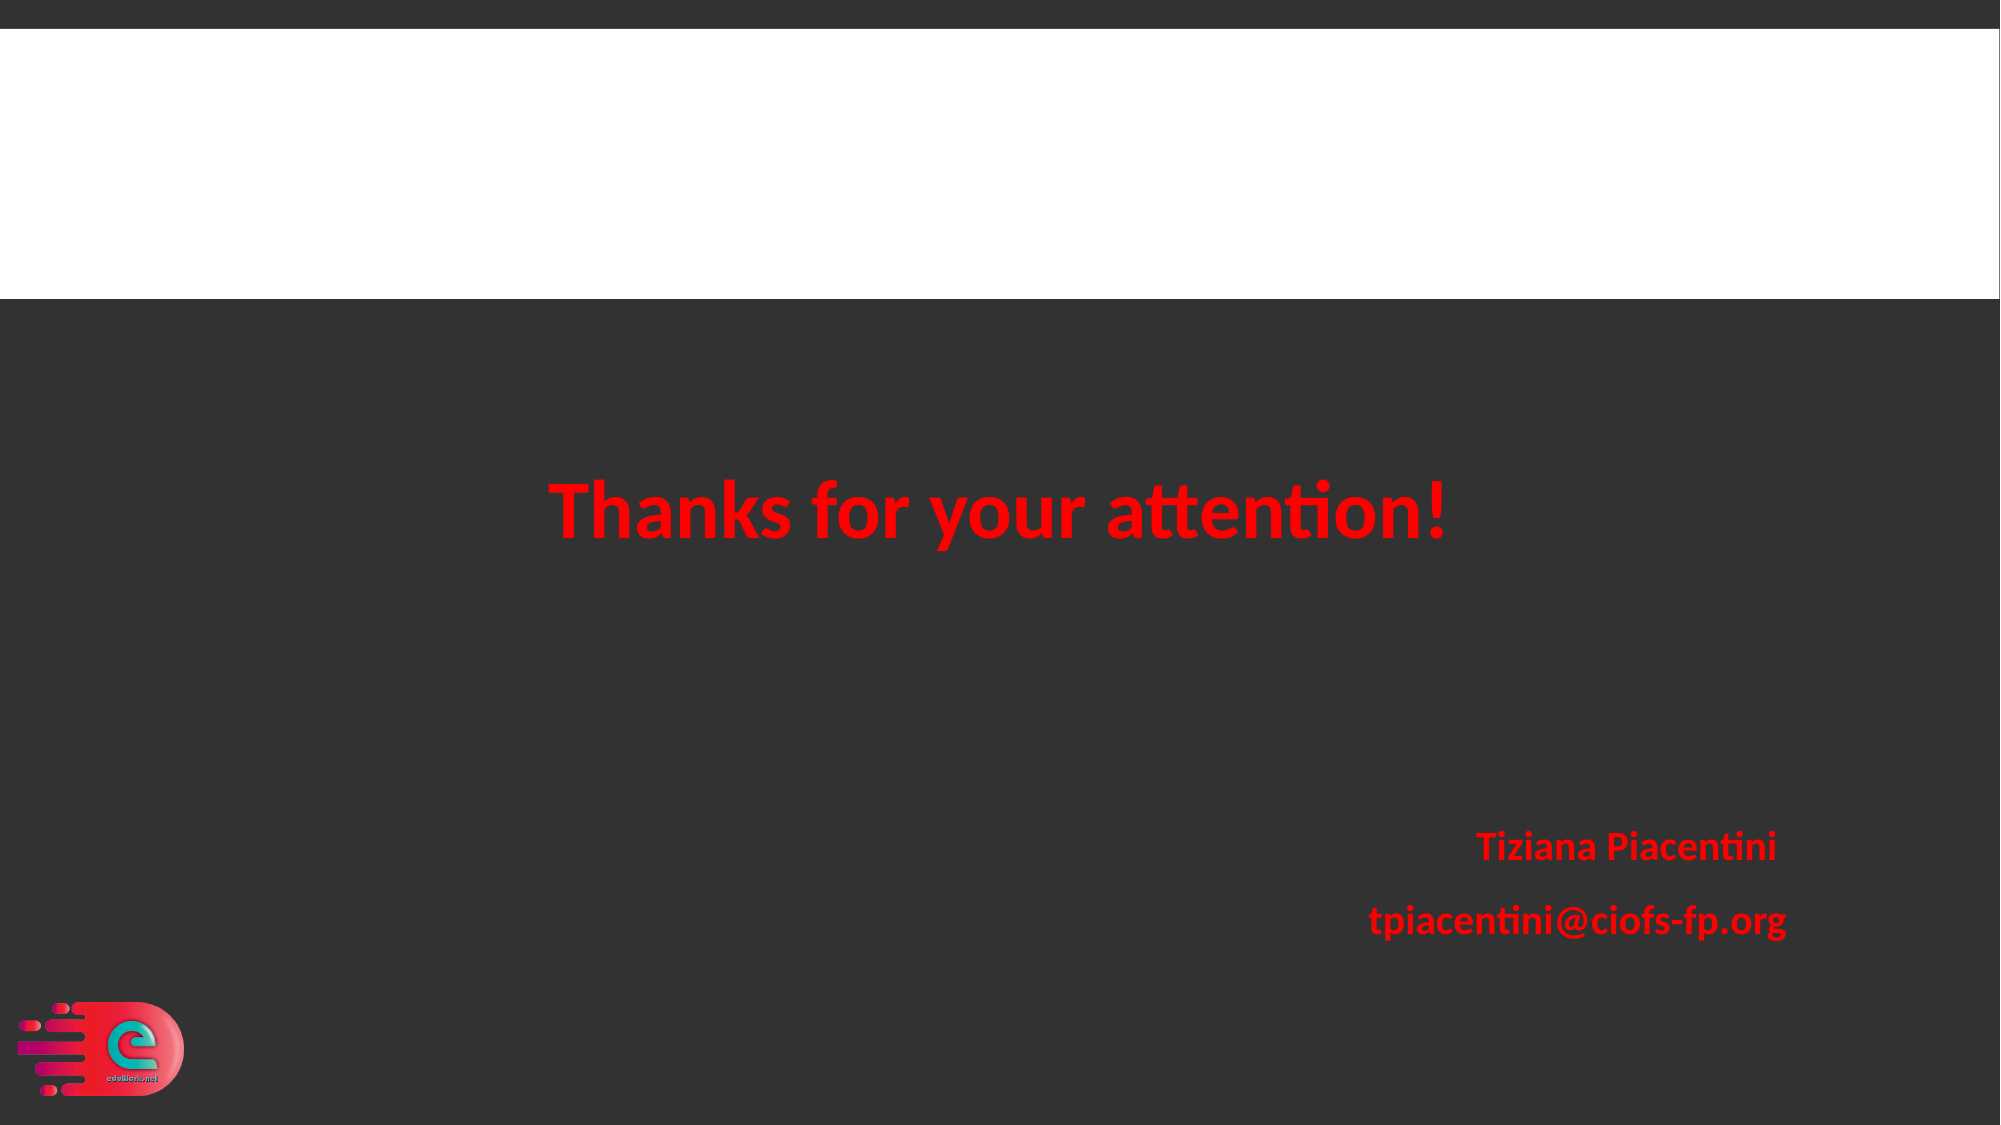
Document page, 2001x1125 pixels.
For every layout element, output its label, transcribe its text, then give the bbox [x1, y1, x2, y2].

picture [17, 1002, 184, 1096]
list Thanks for your attention! Tiziana Piacentini tpiacentini@ciofs-fp.org [197, 329, 1803, 983]
